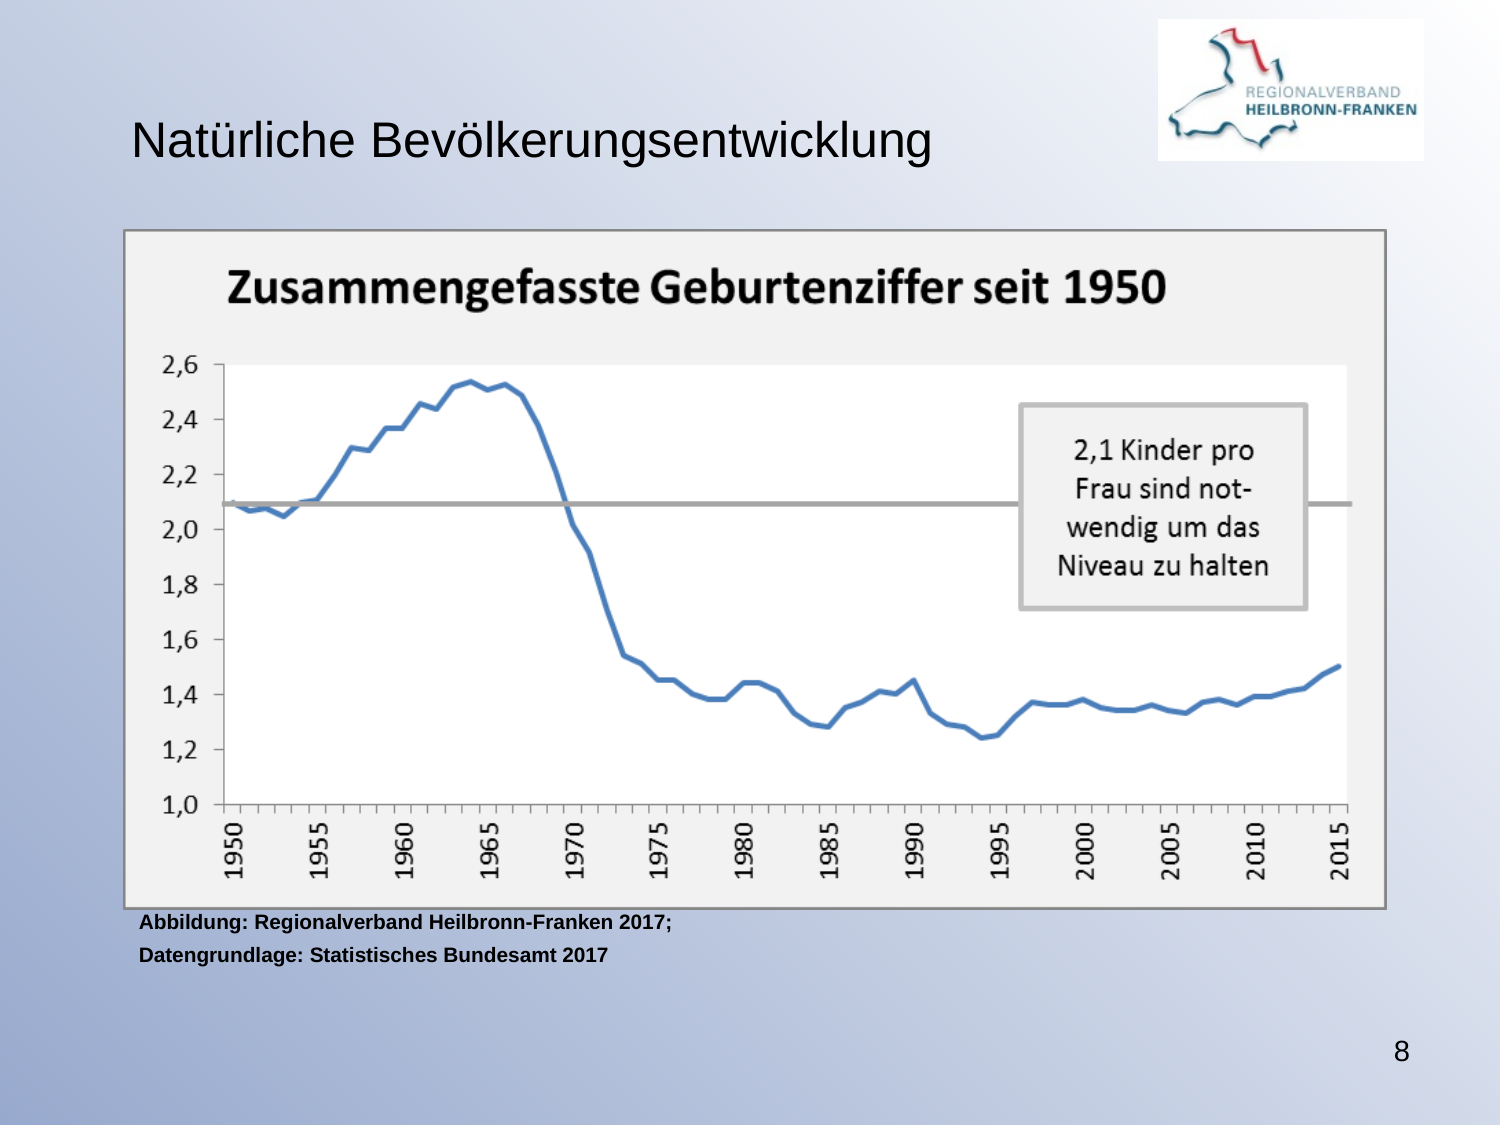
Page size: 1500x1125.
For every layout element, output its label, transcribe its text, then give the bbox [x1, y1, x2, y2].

picture [123, 229, 1387, 911]
text_box Abbildung: Regionalverband Heilbronn-Franken 2017; Datengrundlage: Statistisches Bundesamt 2017 [123, 231, 1425, 1047]
slide_number 8 [1074, 1047, 1425, 1103]
title Natürliche Bevölkerungsentwicklung [116, 44, 1383, 232]
picture [1158, 19, 1424, 161]
